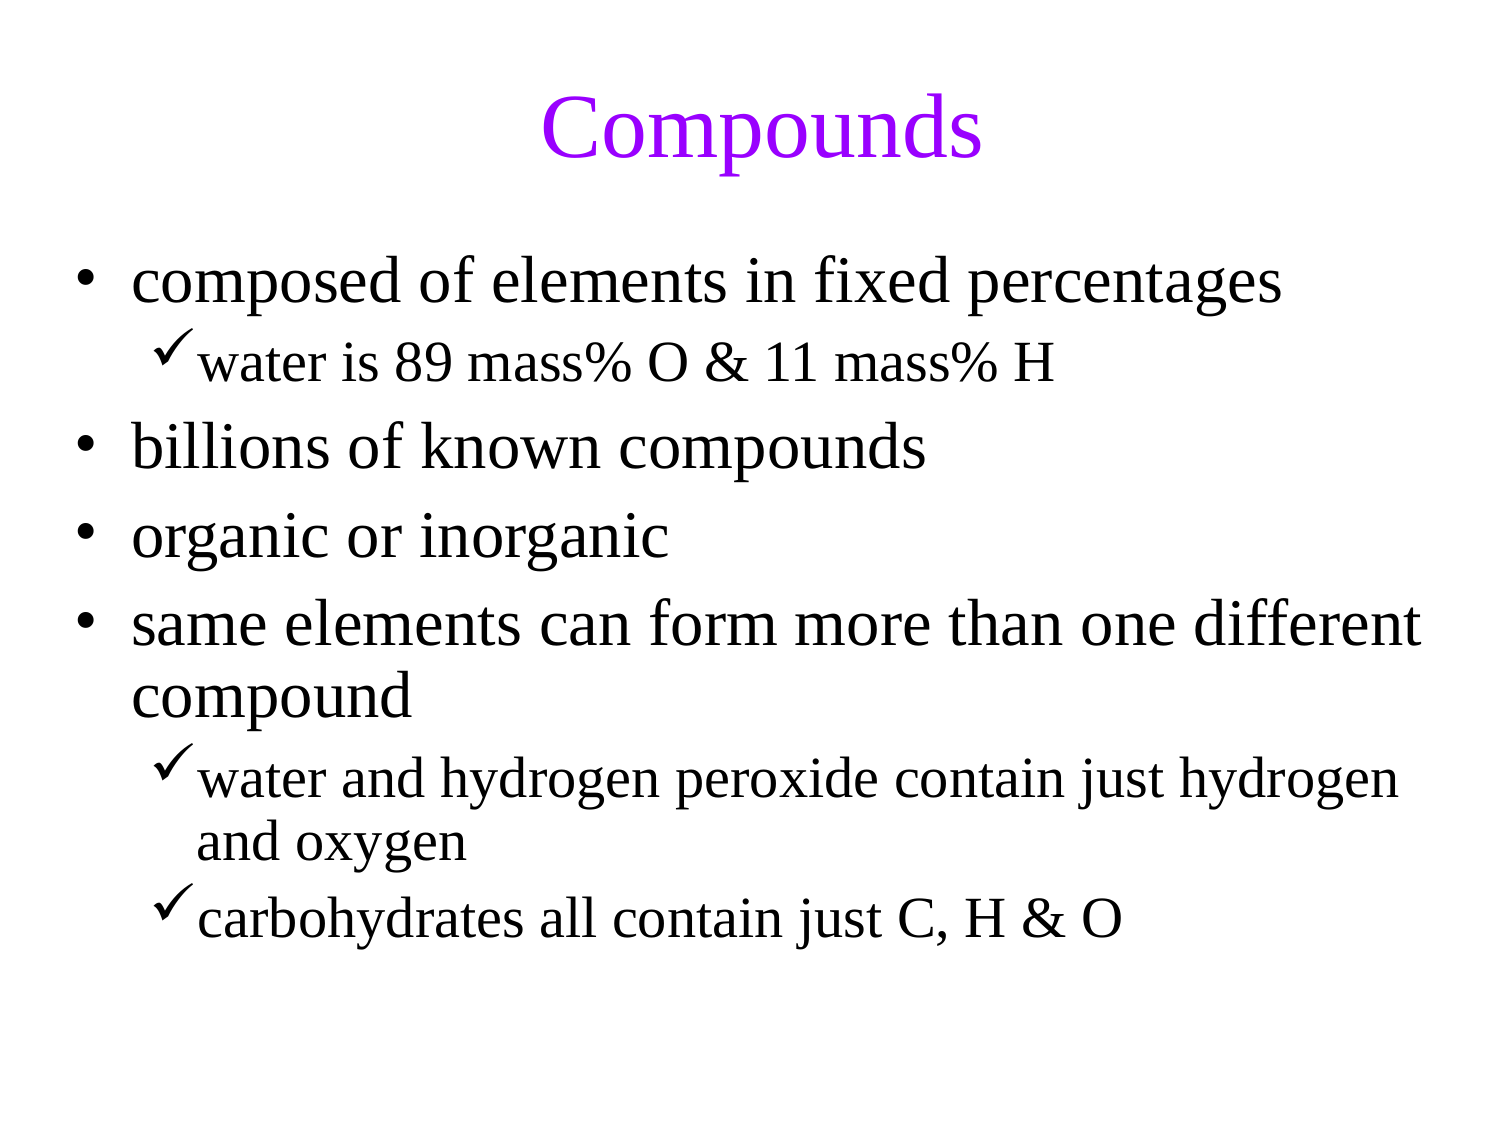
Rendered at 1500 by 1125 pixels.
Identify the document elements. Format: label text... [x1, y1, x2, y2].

text_box Compounds [124, 26, 1400, 215]
text_box composed of elements in fixed percentages water is 89 mass% O & 11 mass% H billions of known compounds organic or inorganic same elements can form more than one different compound water and hydrogen peroxide contain just hydrogen and oxygen carbohydrates all contain just C, H & O [60, 237, 1463, 1088]
